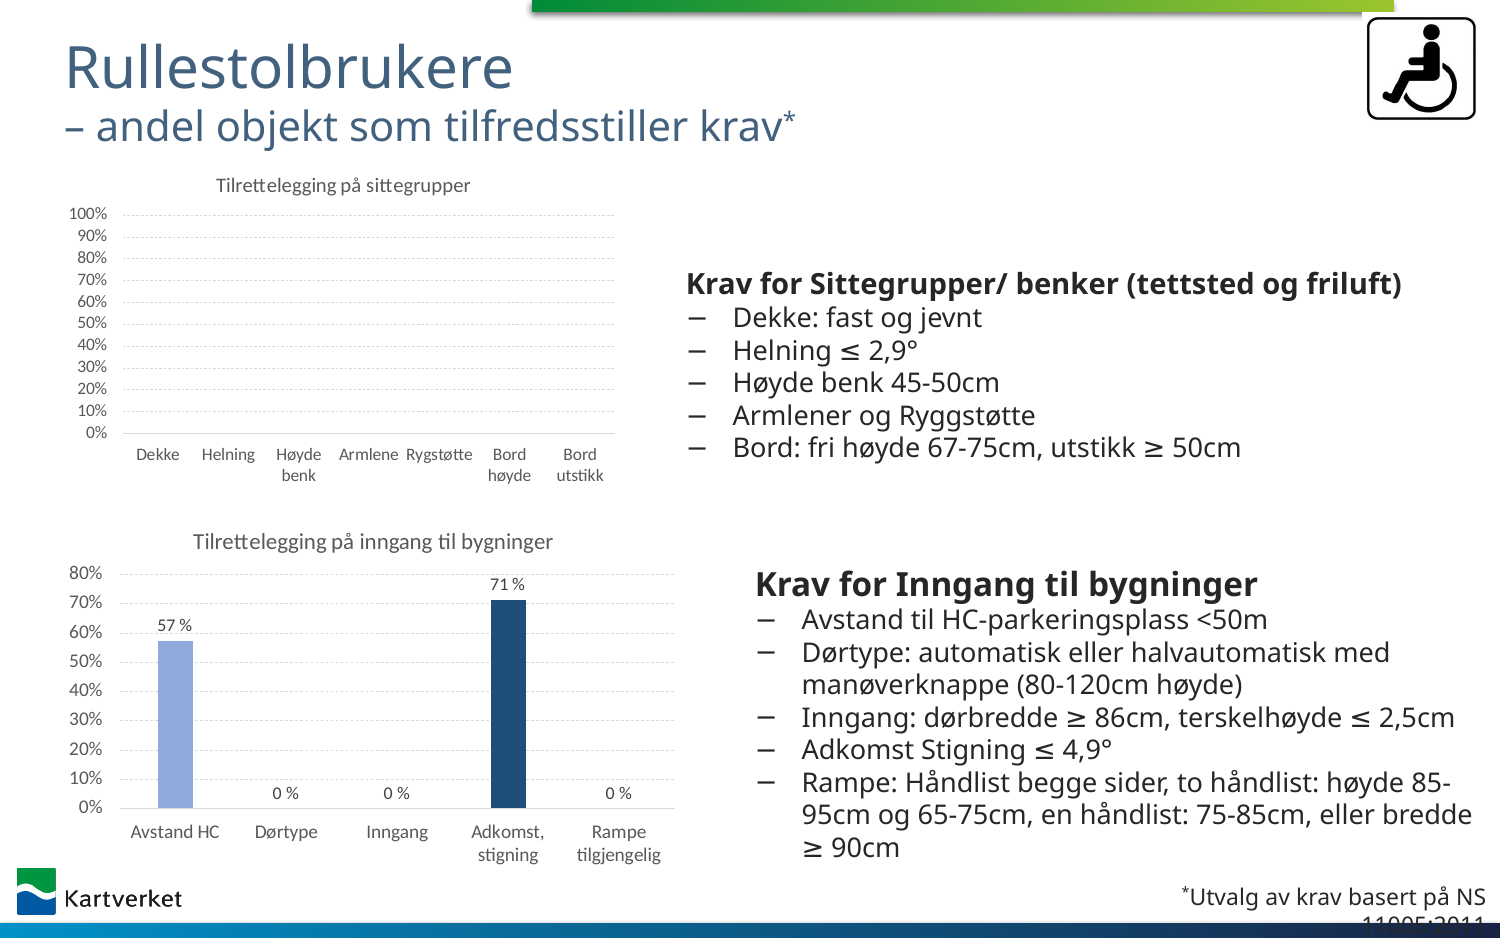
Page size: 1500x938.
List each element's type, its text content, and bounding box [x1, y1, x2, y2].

picture [62, 166, 625, 492]
text_box Rullestolbrukere – andel objekt som tilfredsstiller krav* [49, 25, 1431, 158]
picture [1362, 12, 1481, 126]
picture [62, 520, 685, 874]
text_box Krav for Sittegrupper/ benker (tettsted og friluft) Dekke: fast og jevnt Helning ≤ 2,9° Høyde benk 45-50cm Armlener og Ryggstøtte Bord: fri høyde 67-75cm, utstikk ≥ 50cm [670, 258, 1418, 471]
text_box *Utvalg av krav basert på NS 11005:2011 [1068, 873, 1500, 938]
text_box Krav for Inngang til bygninger Avstand til HC-parkeringsplass <50m Dørtype: automatisk eller halvautomatisk med manøverknappe (80-120cm høyde) Inngang: dørbredde ≥ 86cm, terskelhøyde ≤ 2,5cm Adkomst Stigning ≤ 4,9° Rampe: Håndlist begge sider, to håndlist: høyde 85-95cm og 65-75cm, en håndlist: 75-85cm, eller bredde ≥ 90cm [740, 555, 1491, 870]
